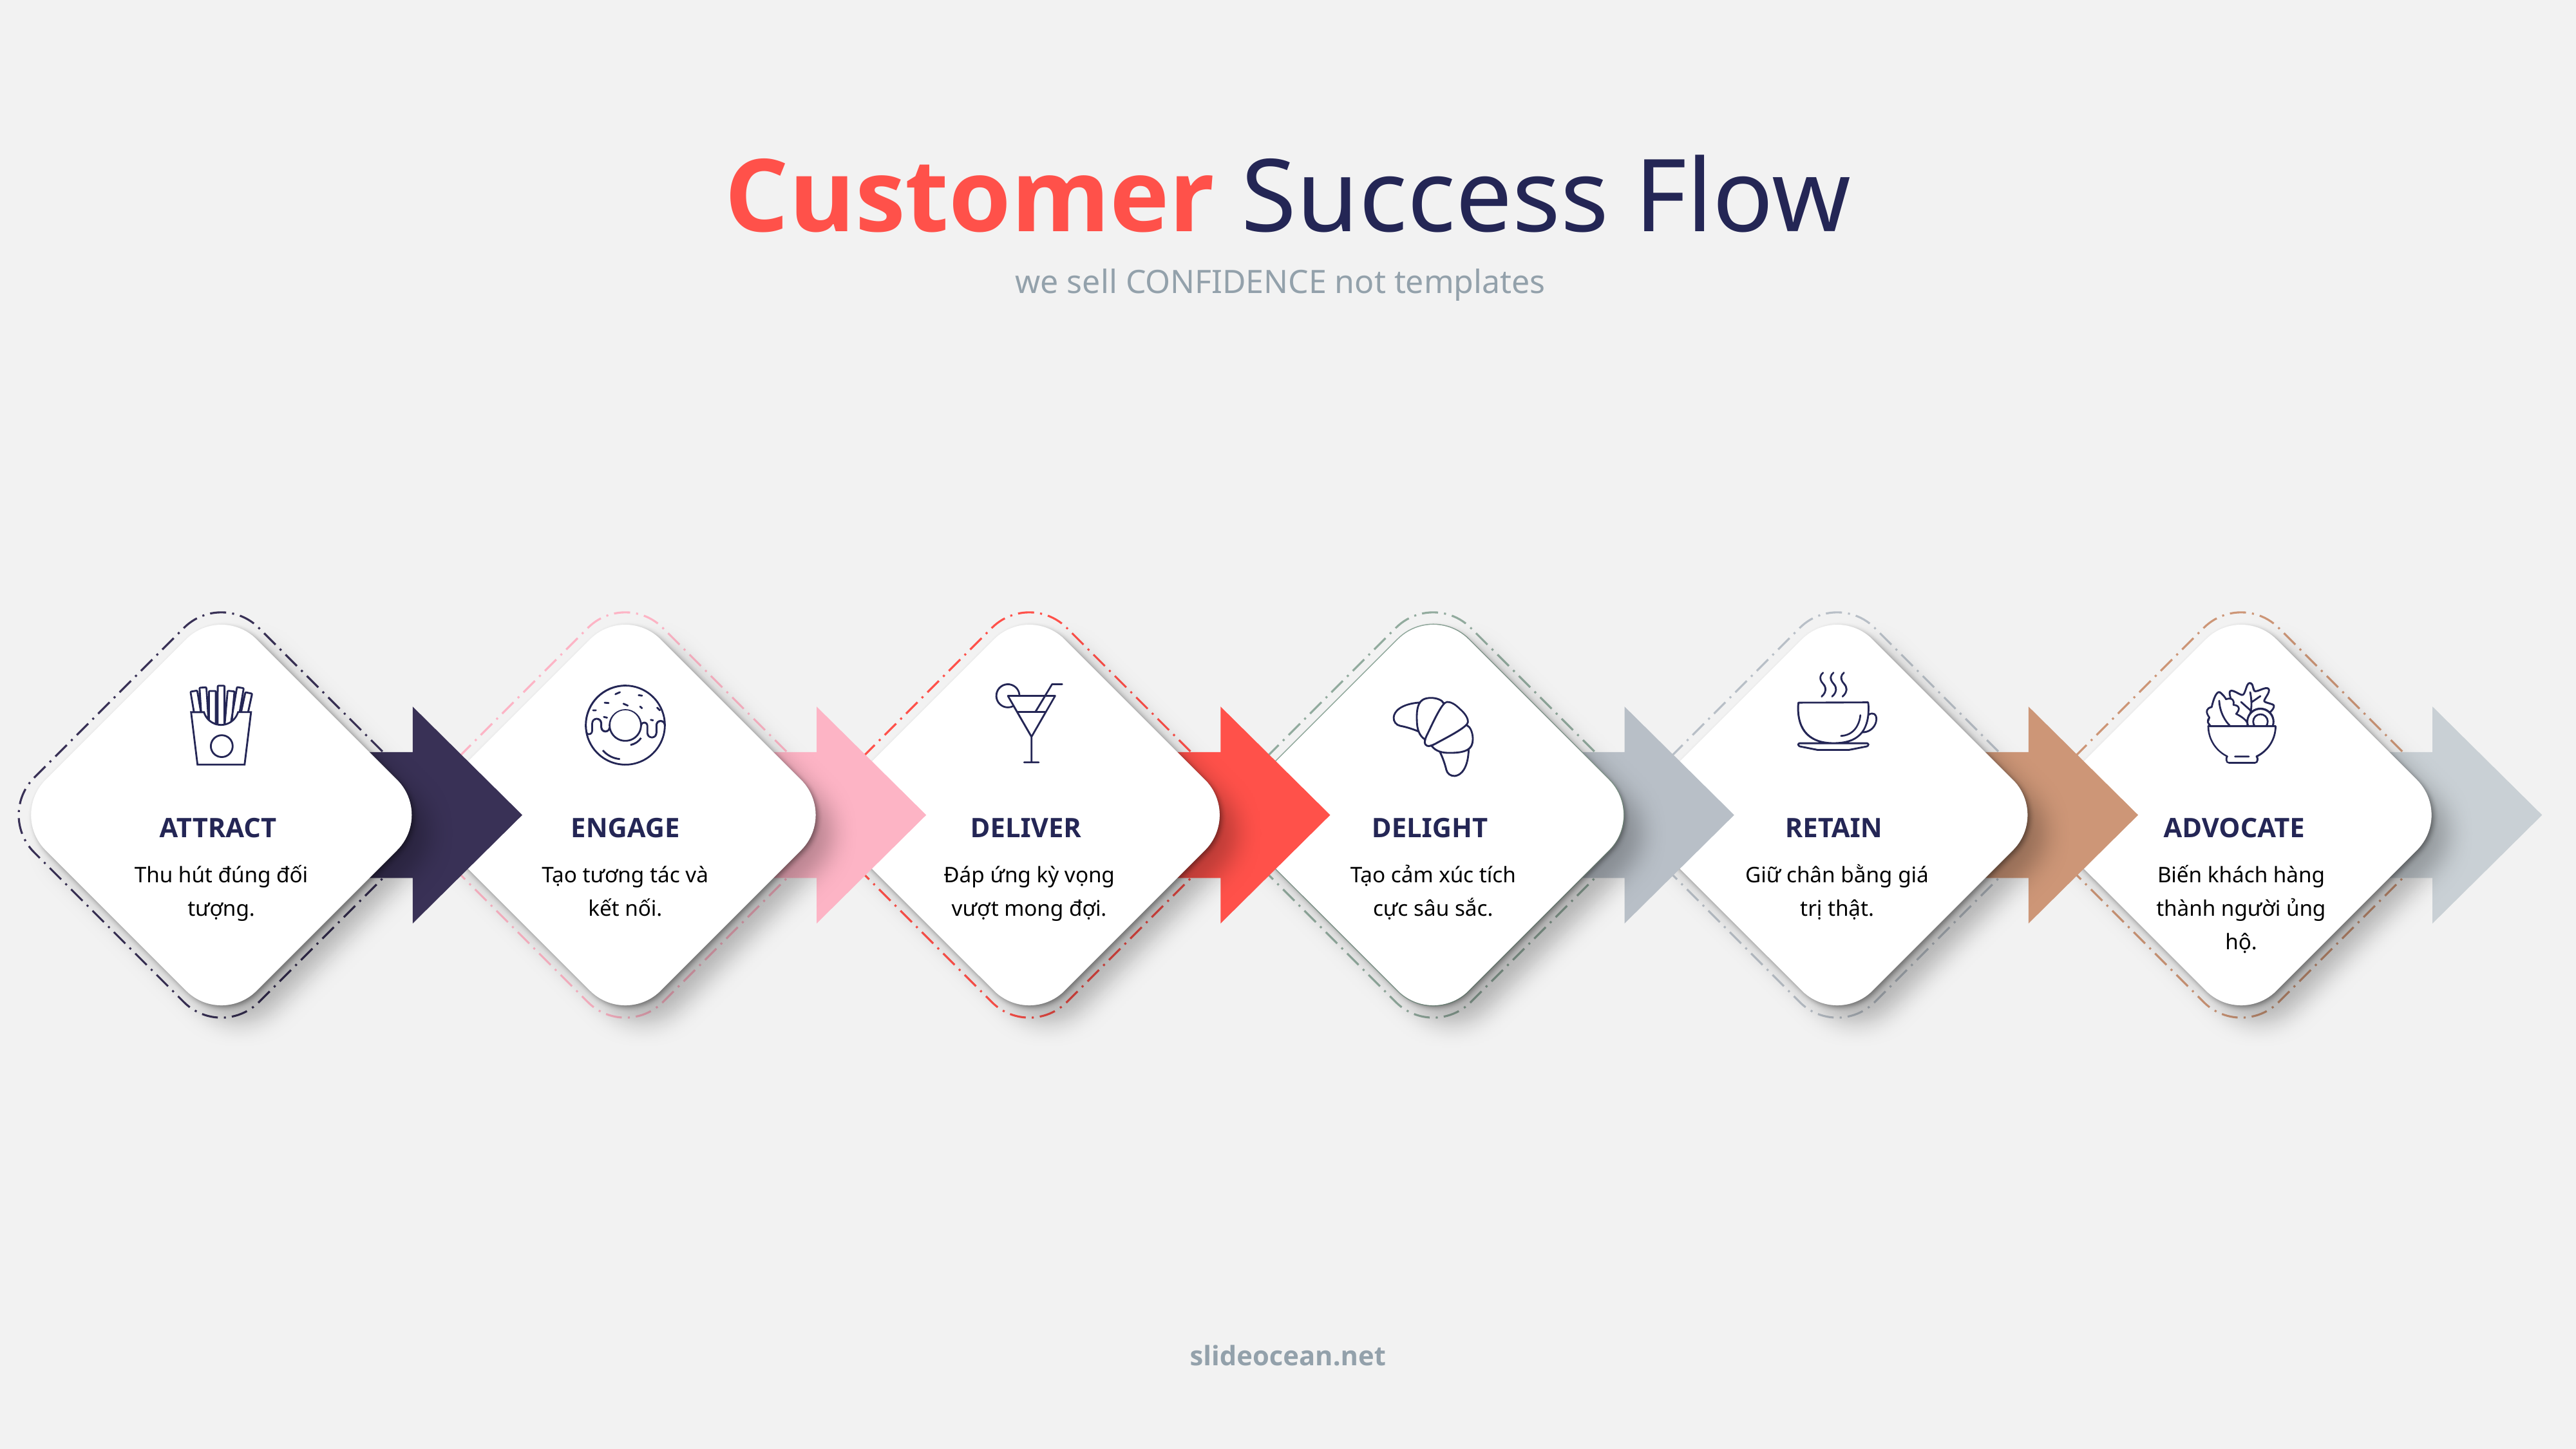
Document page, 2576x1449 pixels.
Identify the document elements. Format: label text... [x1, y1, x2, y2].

text_box we sell CONFIDENCE not templates [1005, 257, 1556, 305]
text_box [523, 665, 775, 965]
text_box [526, 793, 725, 927]
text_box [1735, 656, 2139, 974]
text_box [62, 656, 523, 974]
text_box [1334, 793, 1533, 927]
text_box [930, 793, 1129, 927]
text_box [1331, 656, 1735, 974]
text_box Customer Success Flow [715, 126, 1861, 257]
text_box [1735, 665, 1987, 965]
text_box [523, 656, 927, 974]
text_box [927, 665, 1179, 965]
text_box slideocean.net [1180, 1334, 1396, 1376]
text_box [2139, 665, 2391, 965]
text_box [122, 793, 321, 927]
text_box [1738, 793, 1937, 927]
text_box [2152, 793, 2331, 961]
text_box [1331, 665, 1583, 965]
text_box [2139, 656, 2543, 974]
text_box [71, 665, 371, 965]
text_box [927, 656, 1331, 974]
